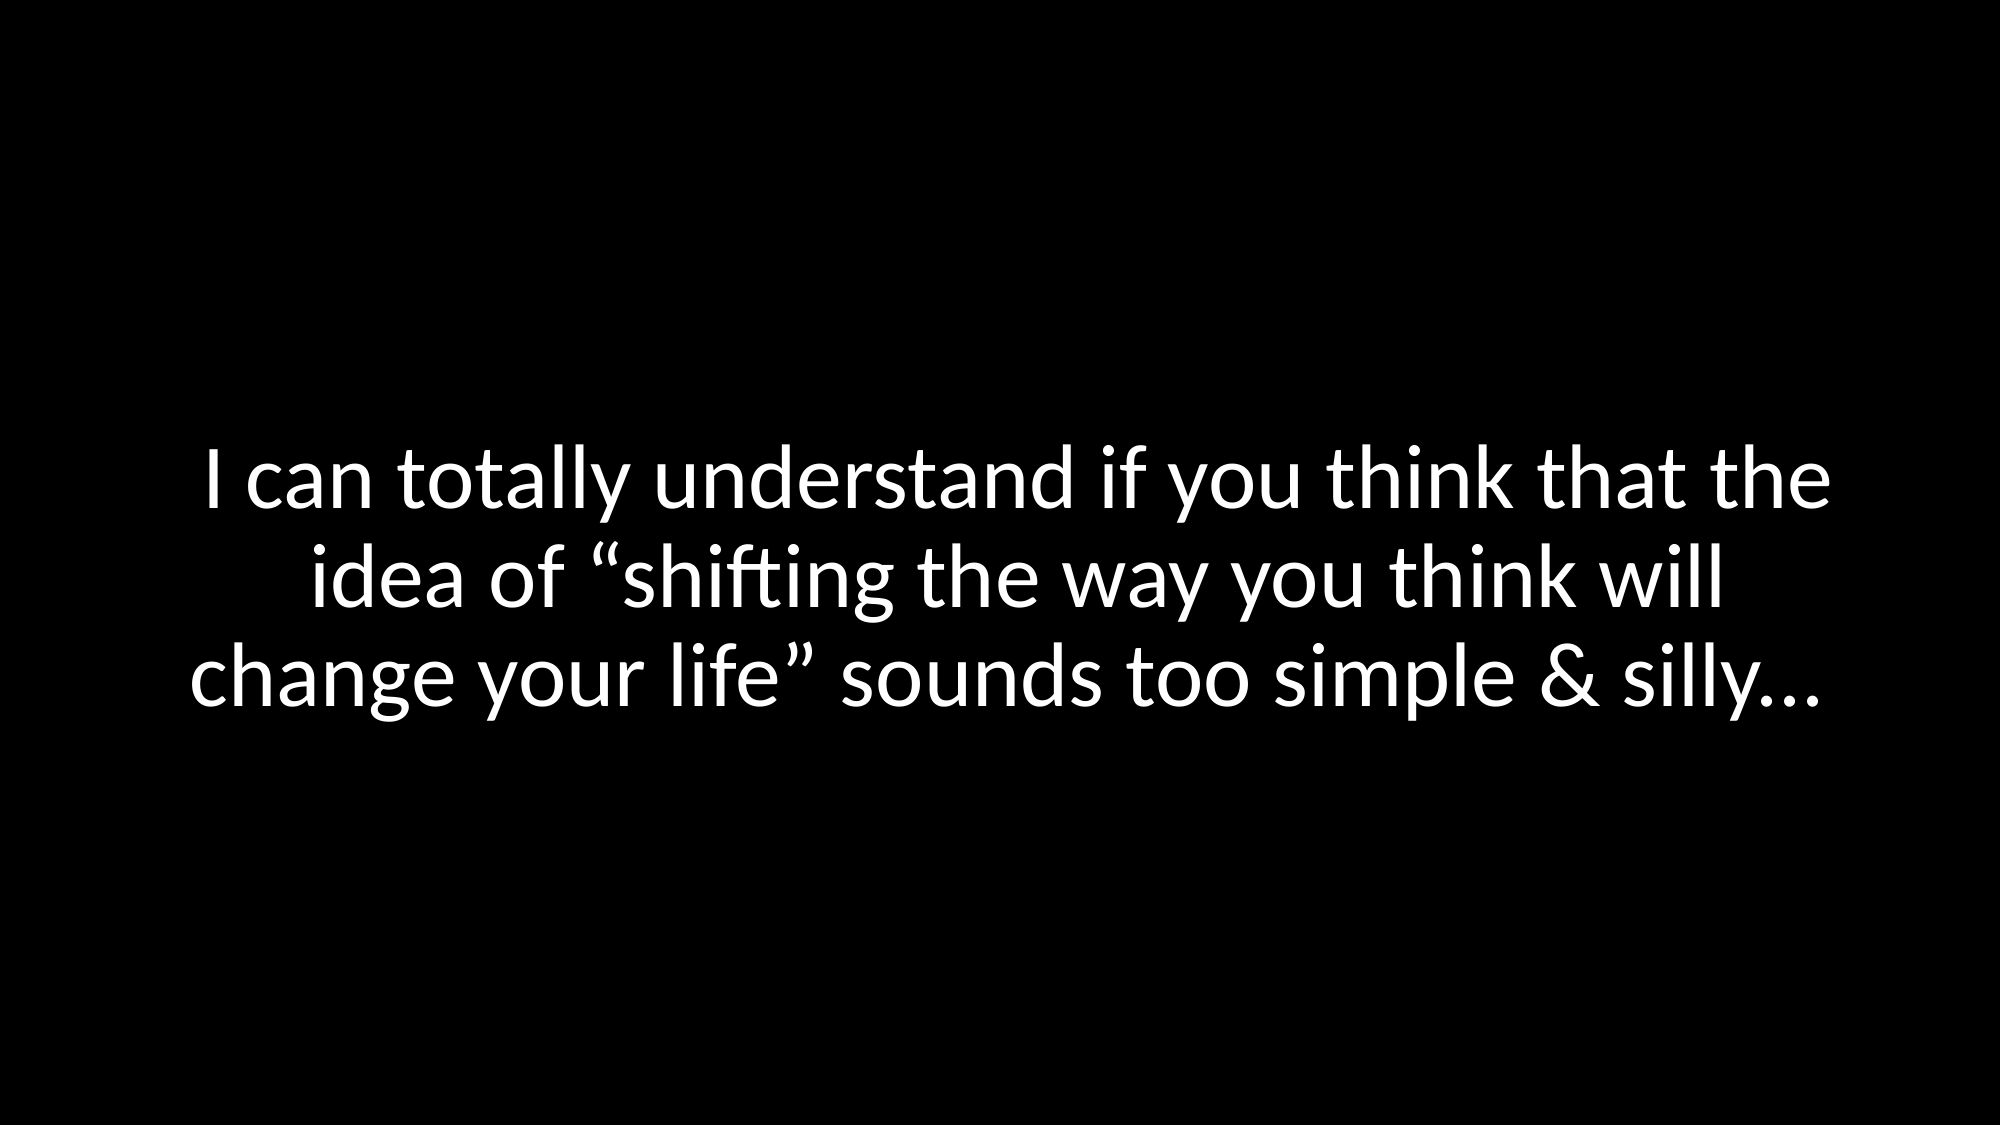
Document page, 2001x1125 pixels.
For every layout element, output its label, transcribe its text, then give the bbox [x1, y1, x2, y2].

list I can totally understand if you think that the idea of “shifting the way you think will change your life” sounds too simple & silly... [164, 422, 1875, 792]
